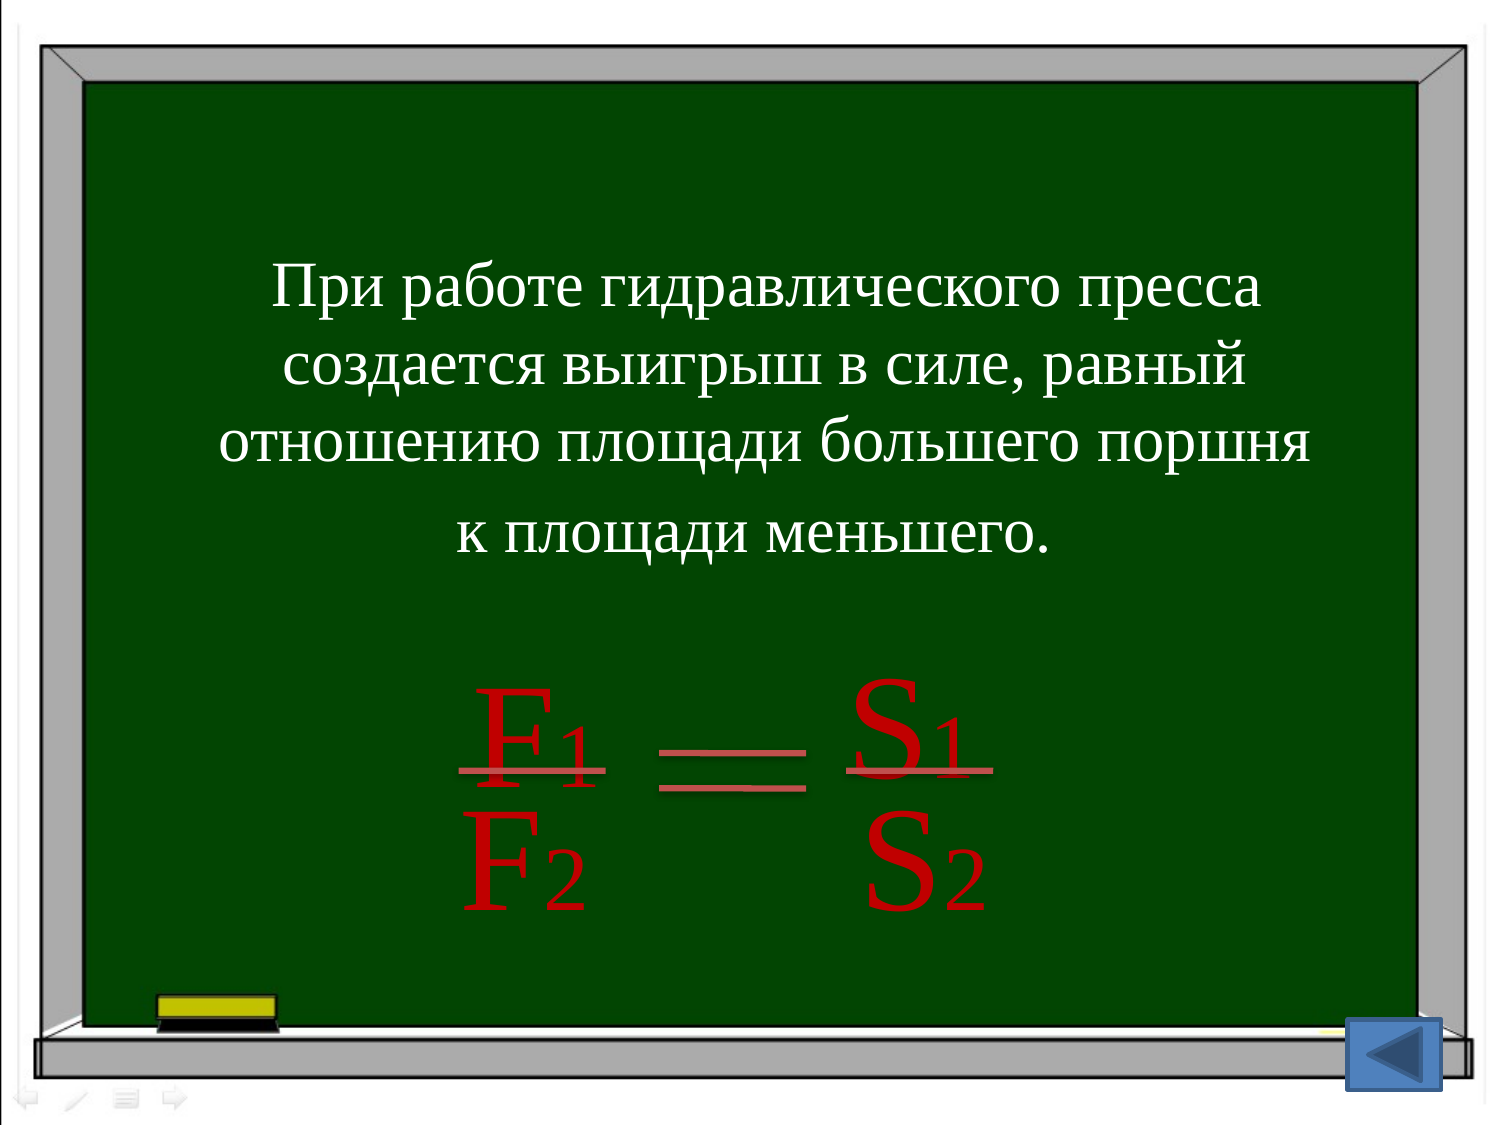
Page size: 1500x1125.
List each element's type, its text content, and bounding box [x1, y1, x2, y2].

text_box [1345, 1017, 1443, 1092]
slide_number 10 [1074, 1042, 1425, 1103]
picture [0, 0, 1500, 1125]
list При работе гидравлического пресса создается выигрыш в силе, равный отношению площади большего поршня к площади меньшего. [58, 234, 1418, 575]
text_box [445, 620, 1017, 985]
